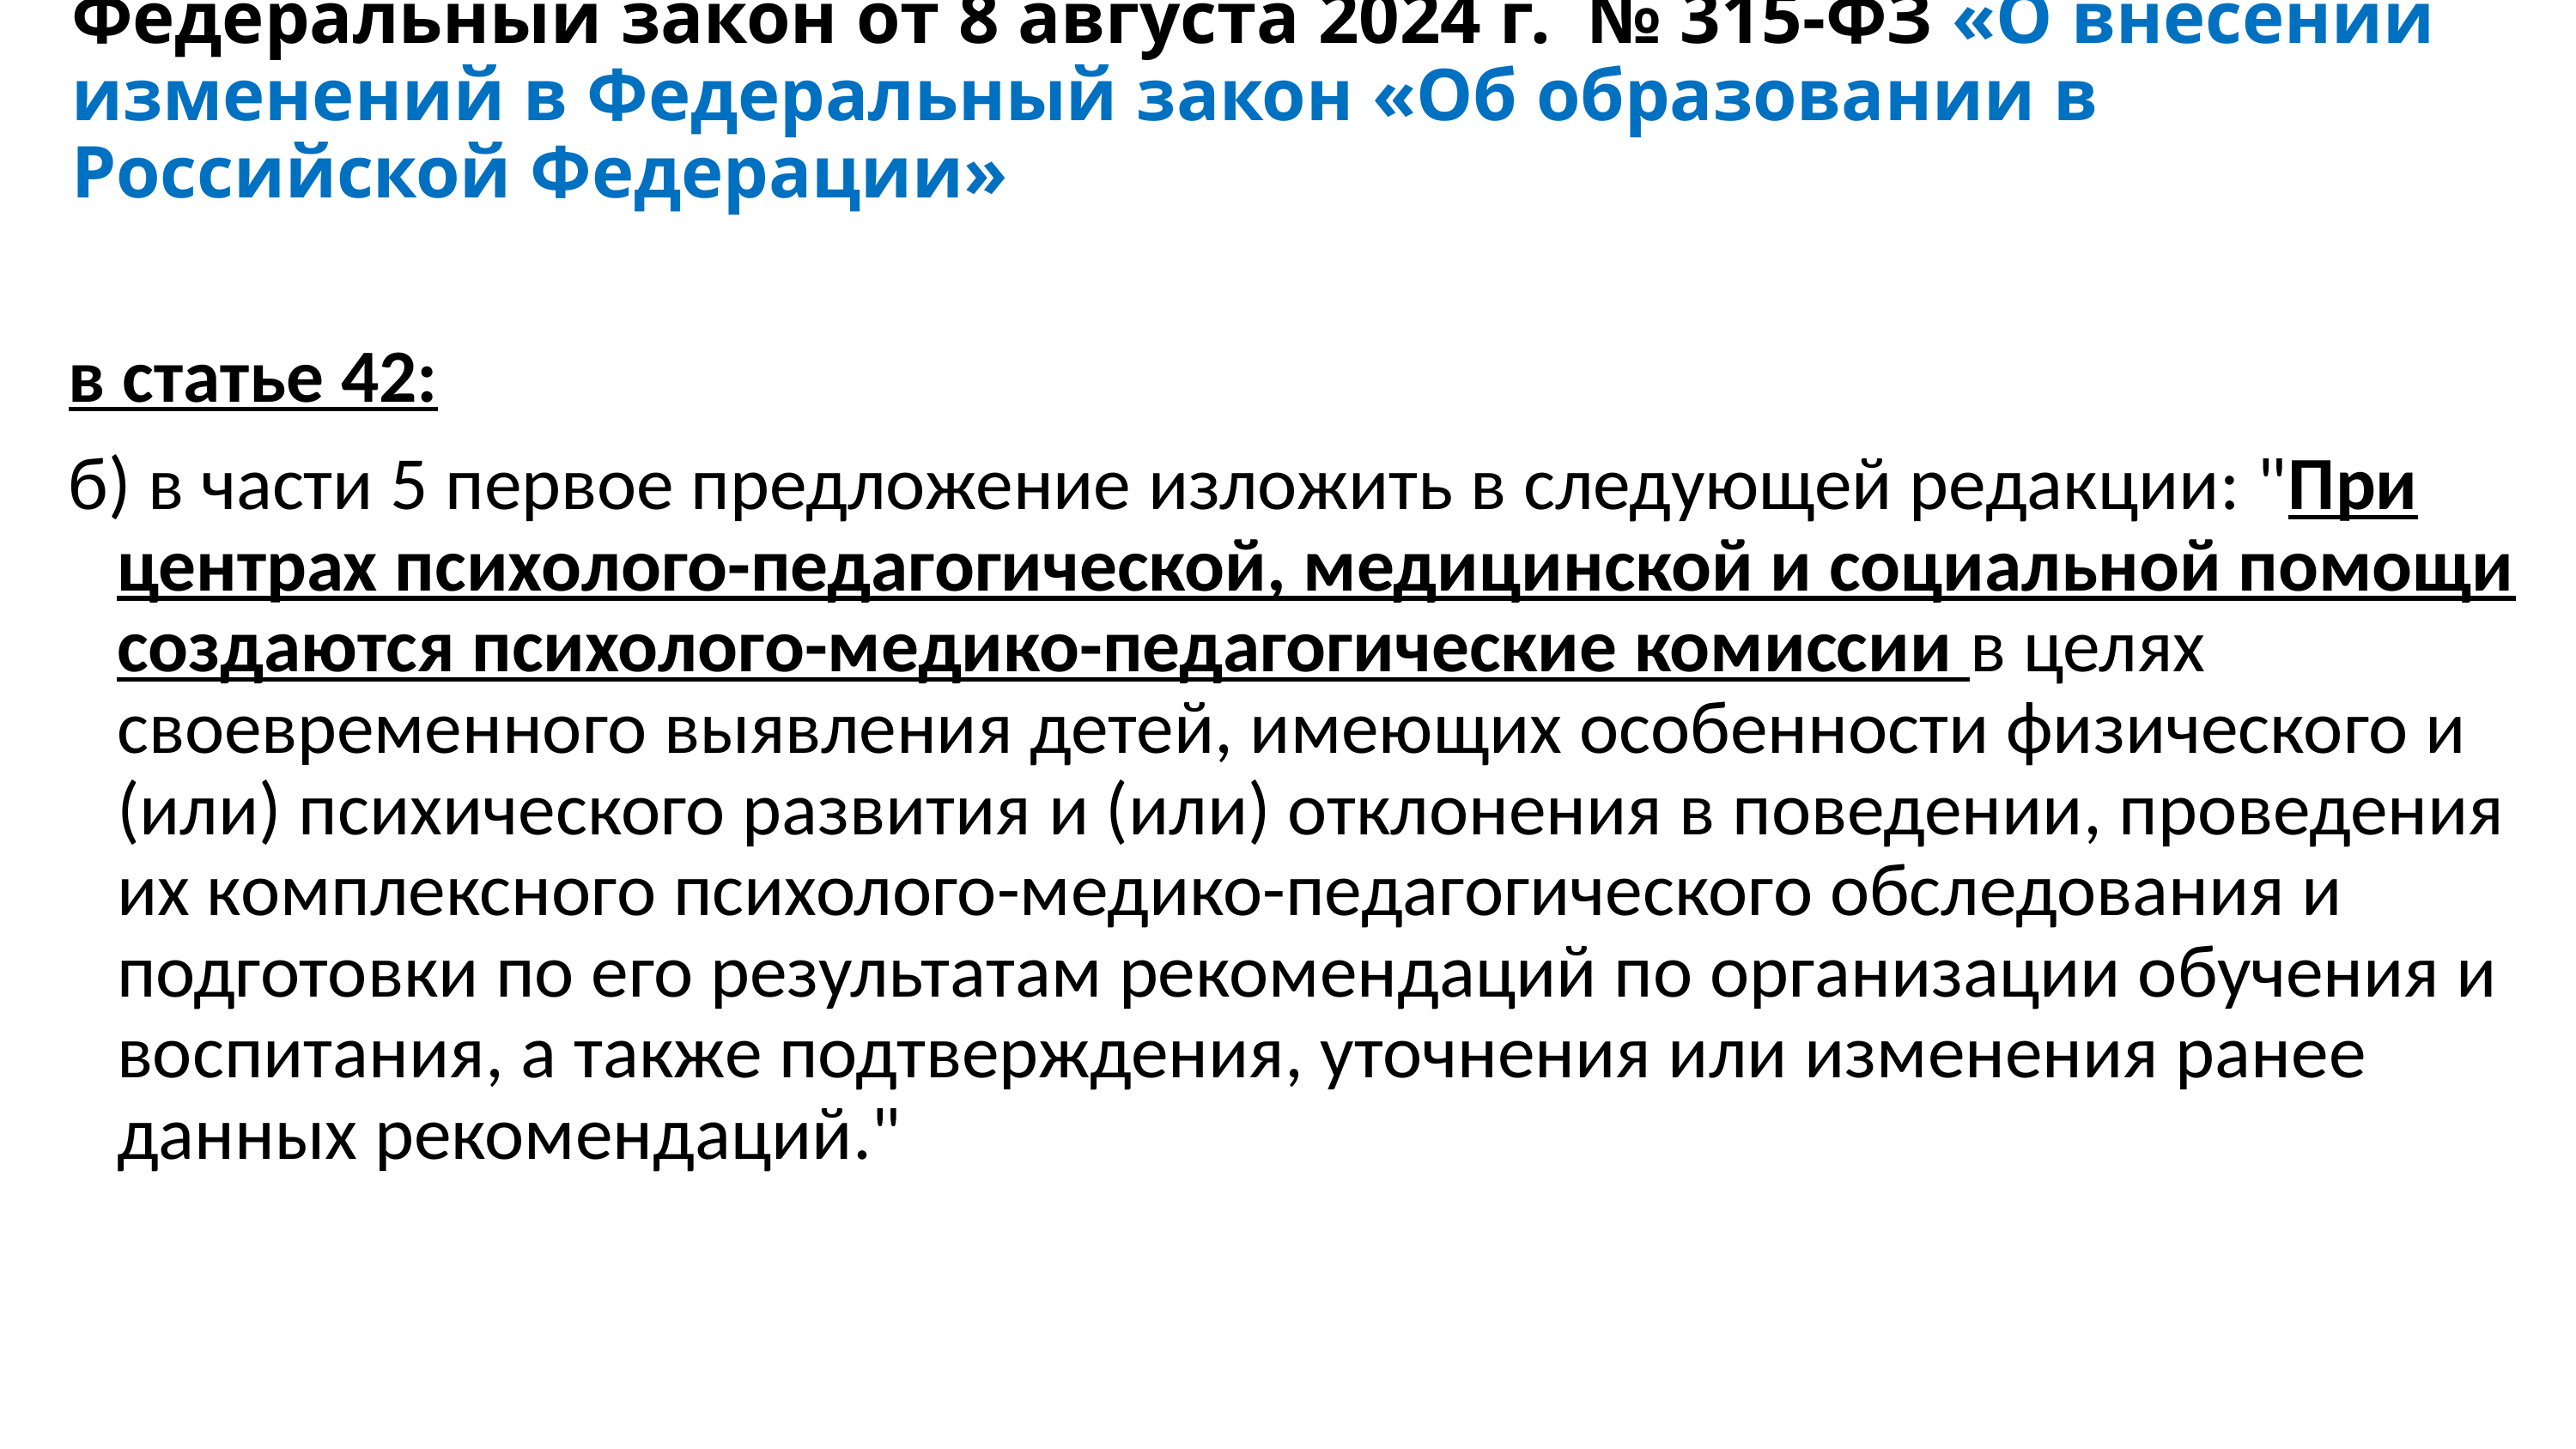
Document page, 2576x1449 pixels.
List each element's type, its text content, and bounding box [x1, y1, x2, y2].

title Федеральный закон от 8 августа 2024 г. № 315-ФЗ «О внесении изменений в Федеральный закон «Об образовании в Российской Федерации» [58, 0, 2506, 281]
list в статье 42: б) в части 5 первое предложение изложить в следующей редакции: "При центрах психолого-педагогической, медицинской и социальной помощи создаются психолого-медико-педагогические комиссии в целях своевременного выявления детей, имеющих особенности физического и (или) психического развития и (или) отклонения в поведении, проведения их комплексного психолого-медико-педагогического обследования и подготовки по его результатам рекомендаций по организации обучения и воспитания, а также подтверждения, уточнения или изменения ранее данных рекомендаций." [55, 330, 2536, 1300]
